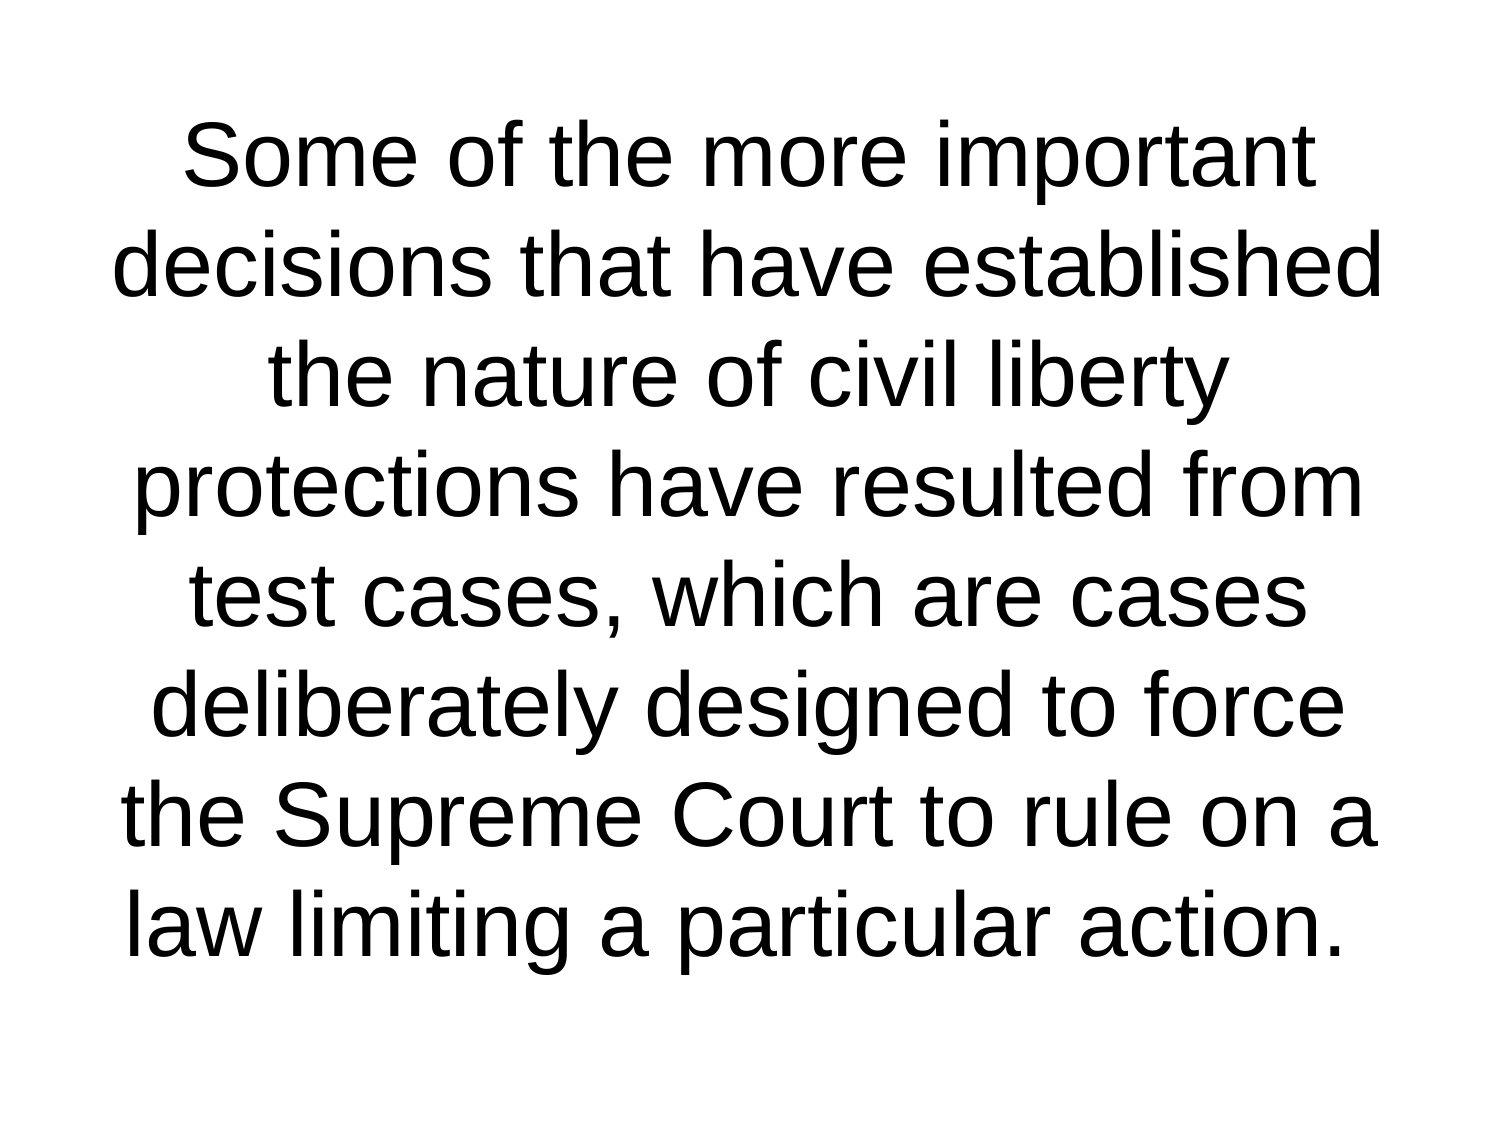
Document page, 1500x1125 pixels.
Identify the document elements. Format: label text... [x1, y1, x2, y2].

title Some of the more important decisions that have established the nature of civil liberty protections have resulted from test cases, which are cases deliberately designed to force the Supreme Court to rule on a law limiting a particular action. [74, 44, 1426, 1026]
